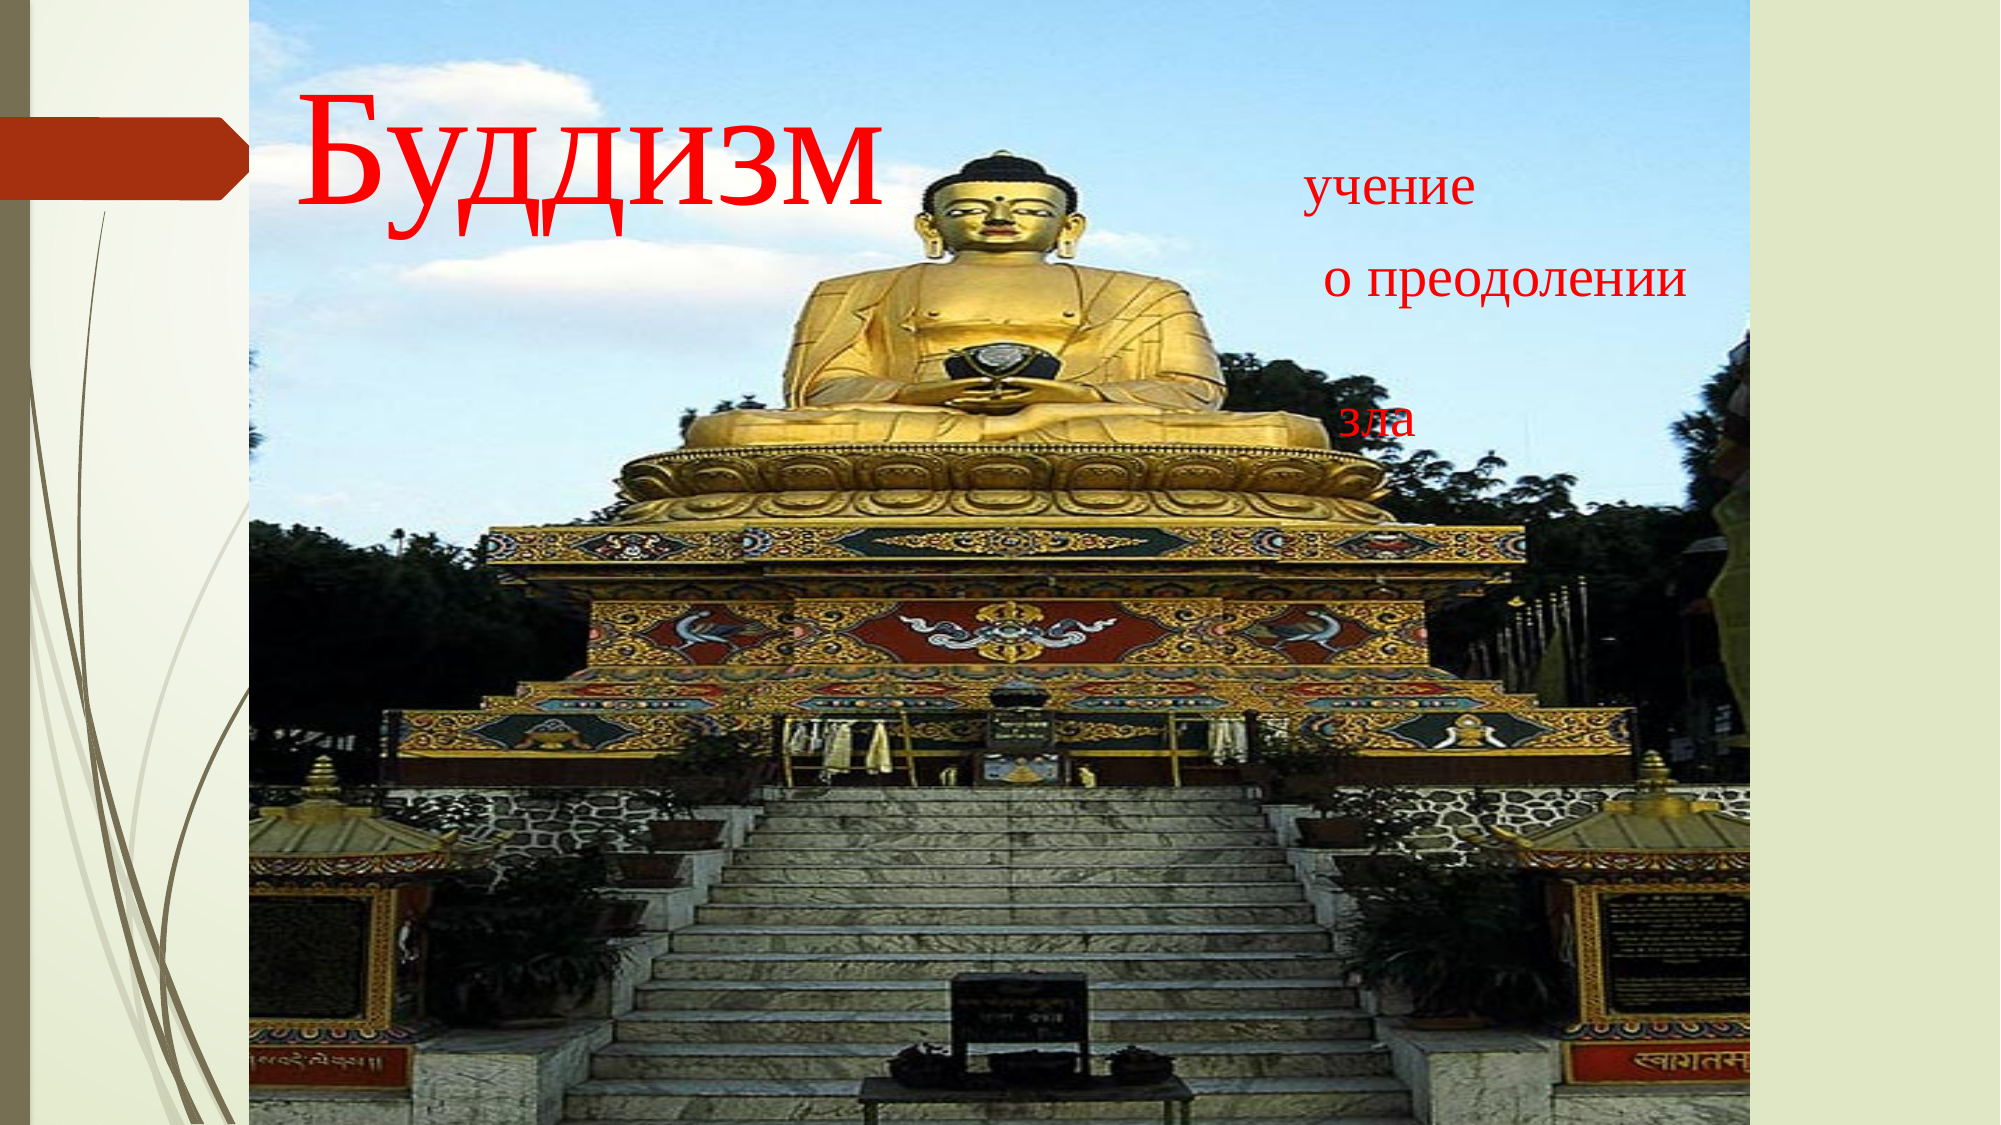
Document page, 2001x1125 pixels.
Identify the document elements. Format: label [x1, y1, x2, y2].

picture [249, 0, 1751, 1125]
